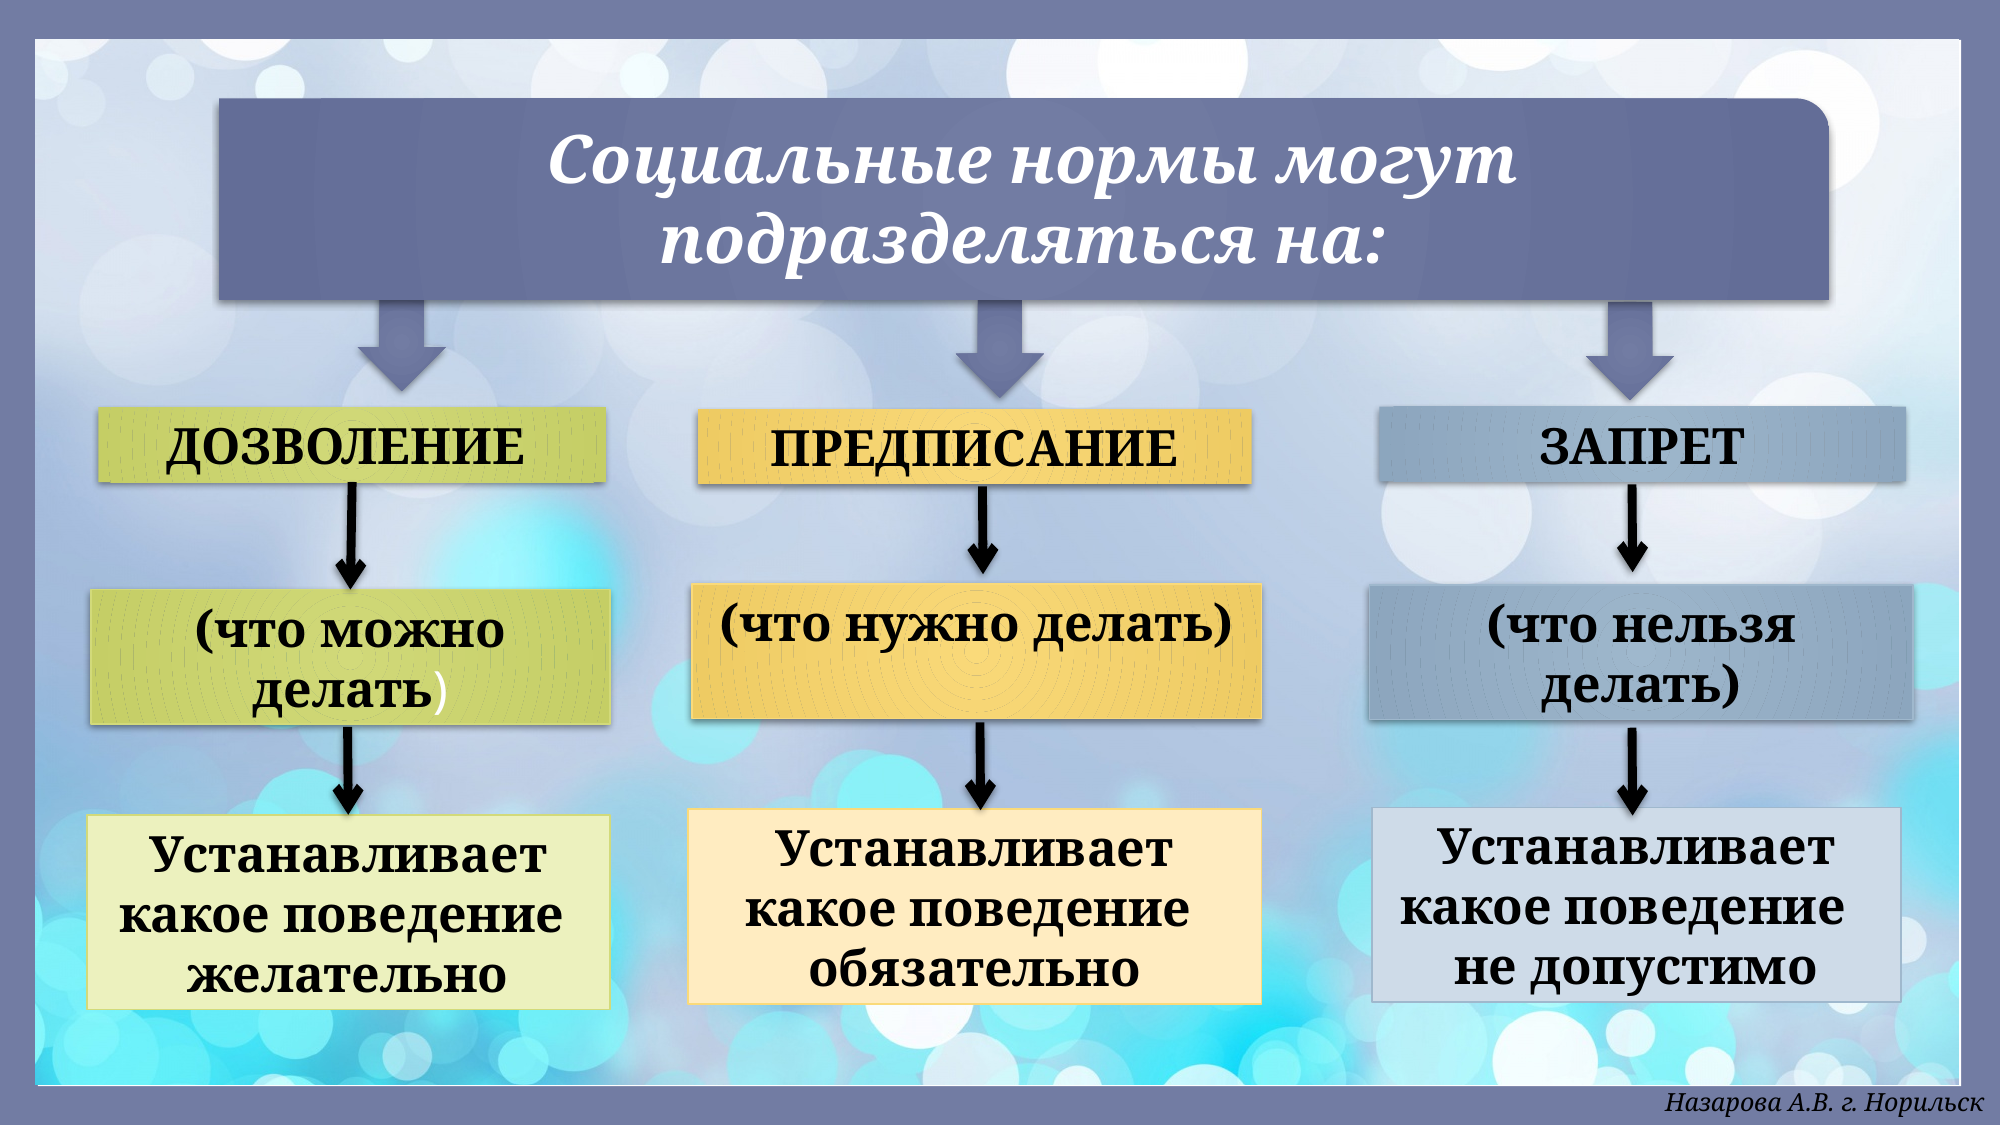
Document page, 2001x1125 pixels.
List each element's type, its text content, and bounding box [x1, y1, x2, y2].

picture [34, 39, 1960, 1086]
text_box Назарова А.В. г. Норильск [1583, 1079, 2000, 1125]
